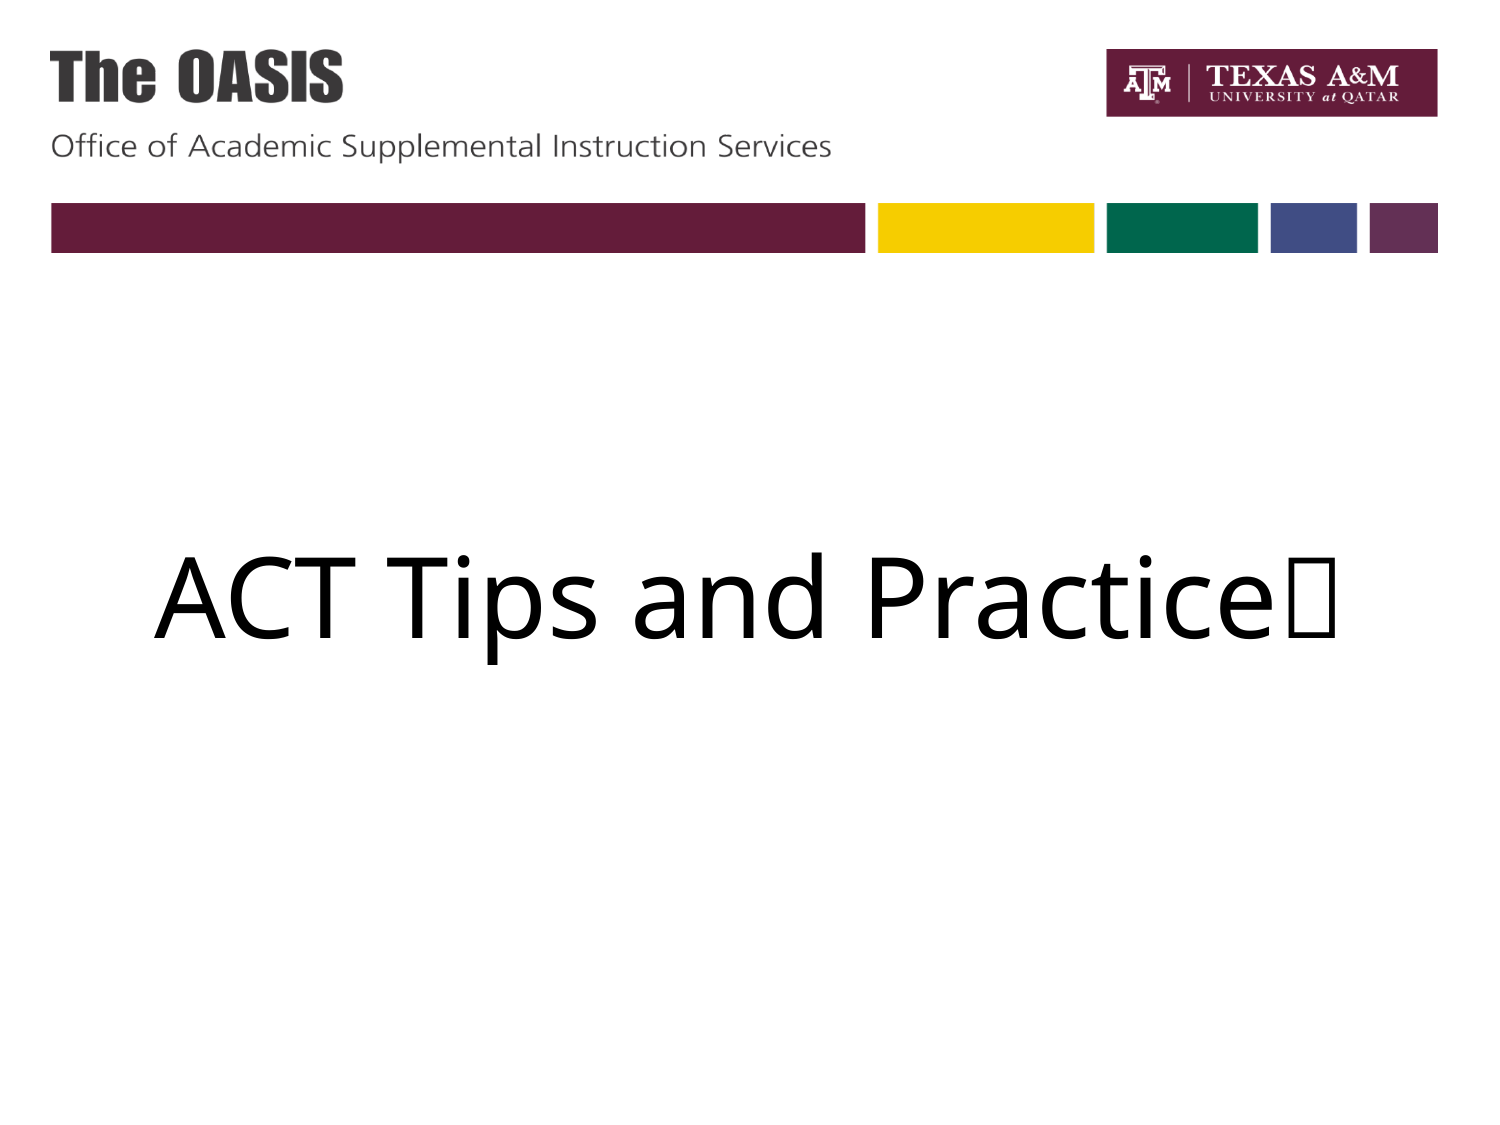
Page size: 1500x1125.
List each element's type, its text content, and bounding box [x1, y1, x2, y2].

picture [49, 49, 1438, 253]
title ACT Tips and Practice [112, 499, 1388, 688]
